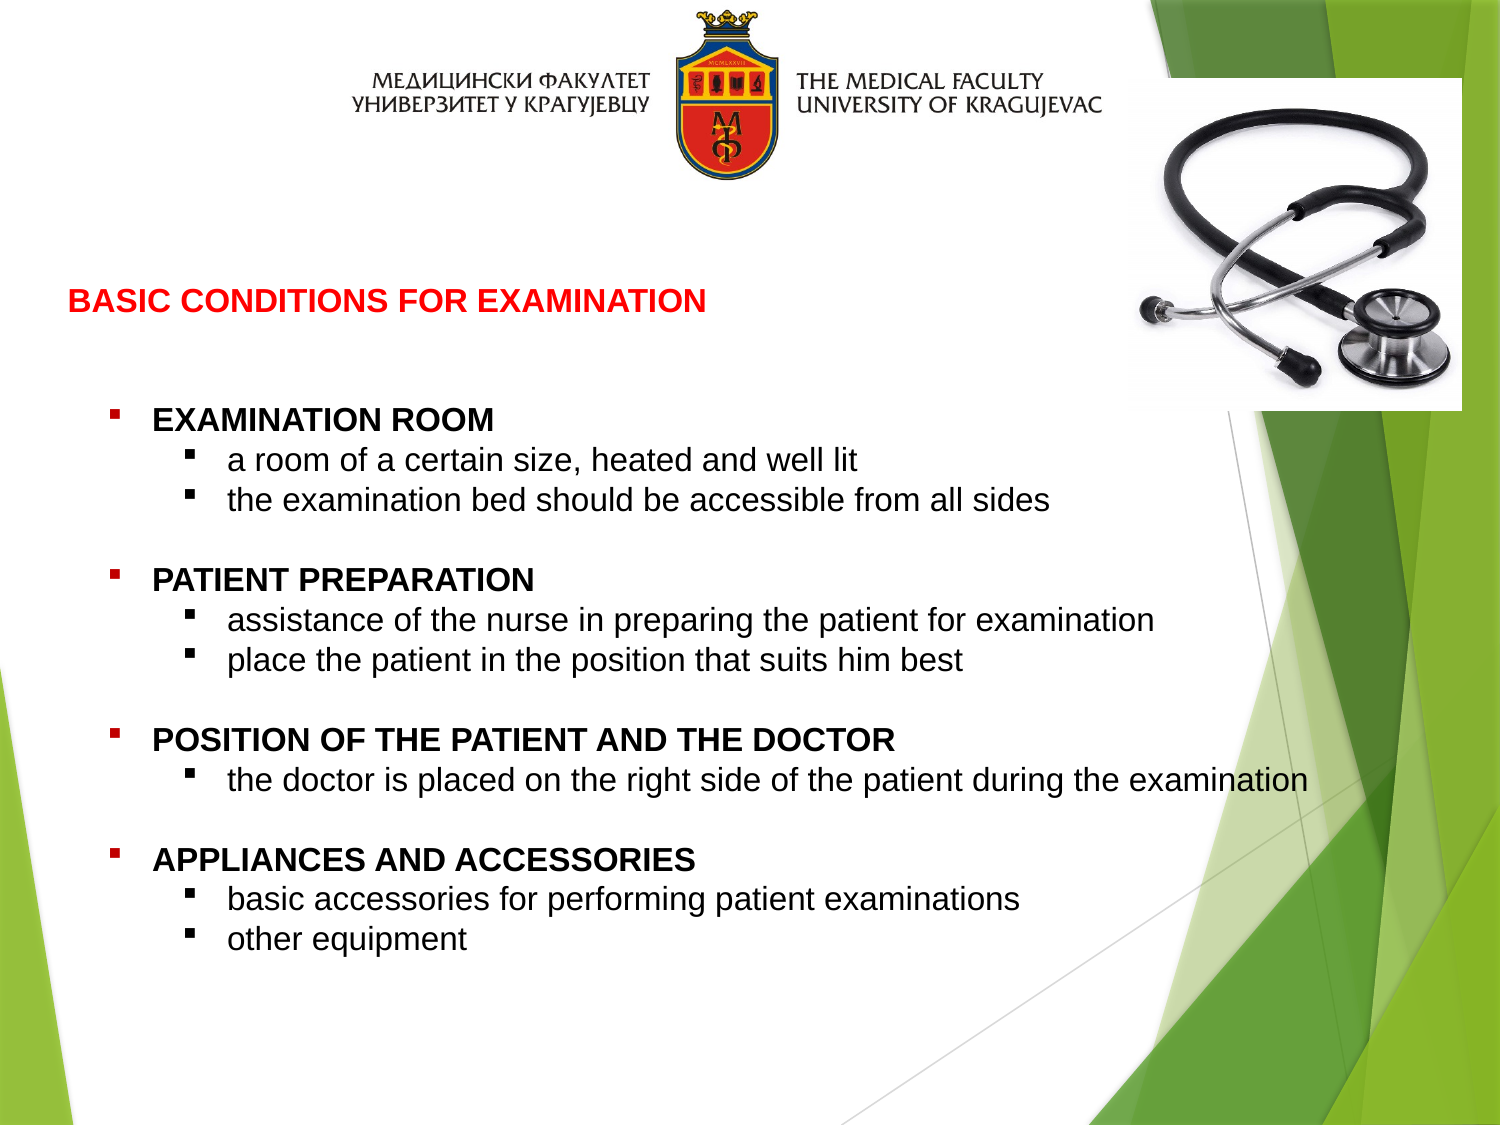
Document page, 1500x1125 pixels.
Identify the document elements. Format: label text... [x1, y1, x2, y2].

text_box BASIC CONDITIONS FOR EXAMINATION EXAMINATION ROOM a room of a certain size, heated and well lit the examination bed should be accessible from all sides PATIENT PREPARATION assistance of the nurse in preparing the patient for examination place the patient in the position that suits him best POSITION OF THE PATIENT AND THE DOCTOR the doctor is placed on the right side of the patient during the examination APPLIANCES AND ACCESSORIES basic accessories for performing patient examinations other equipment [53, 148, 1461, 1125]
picture [328, 0, 1125, 148]
picture [1128, 77, 1463, 412]
